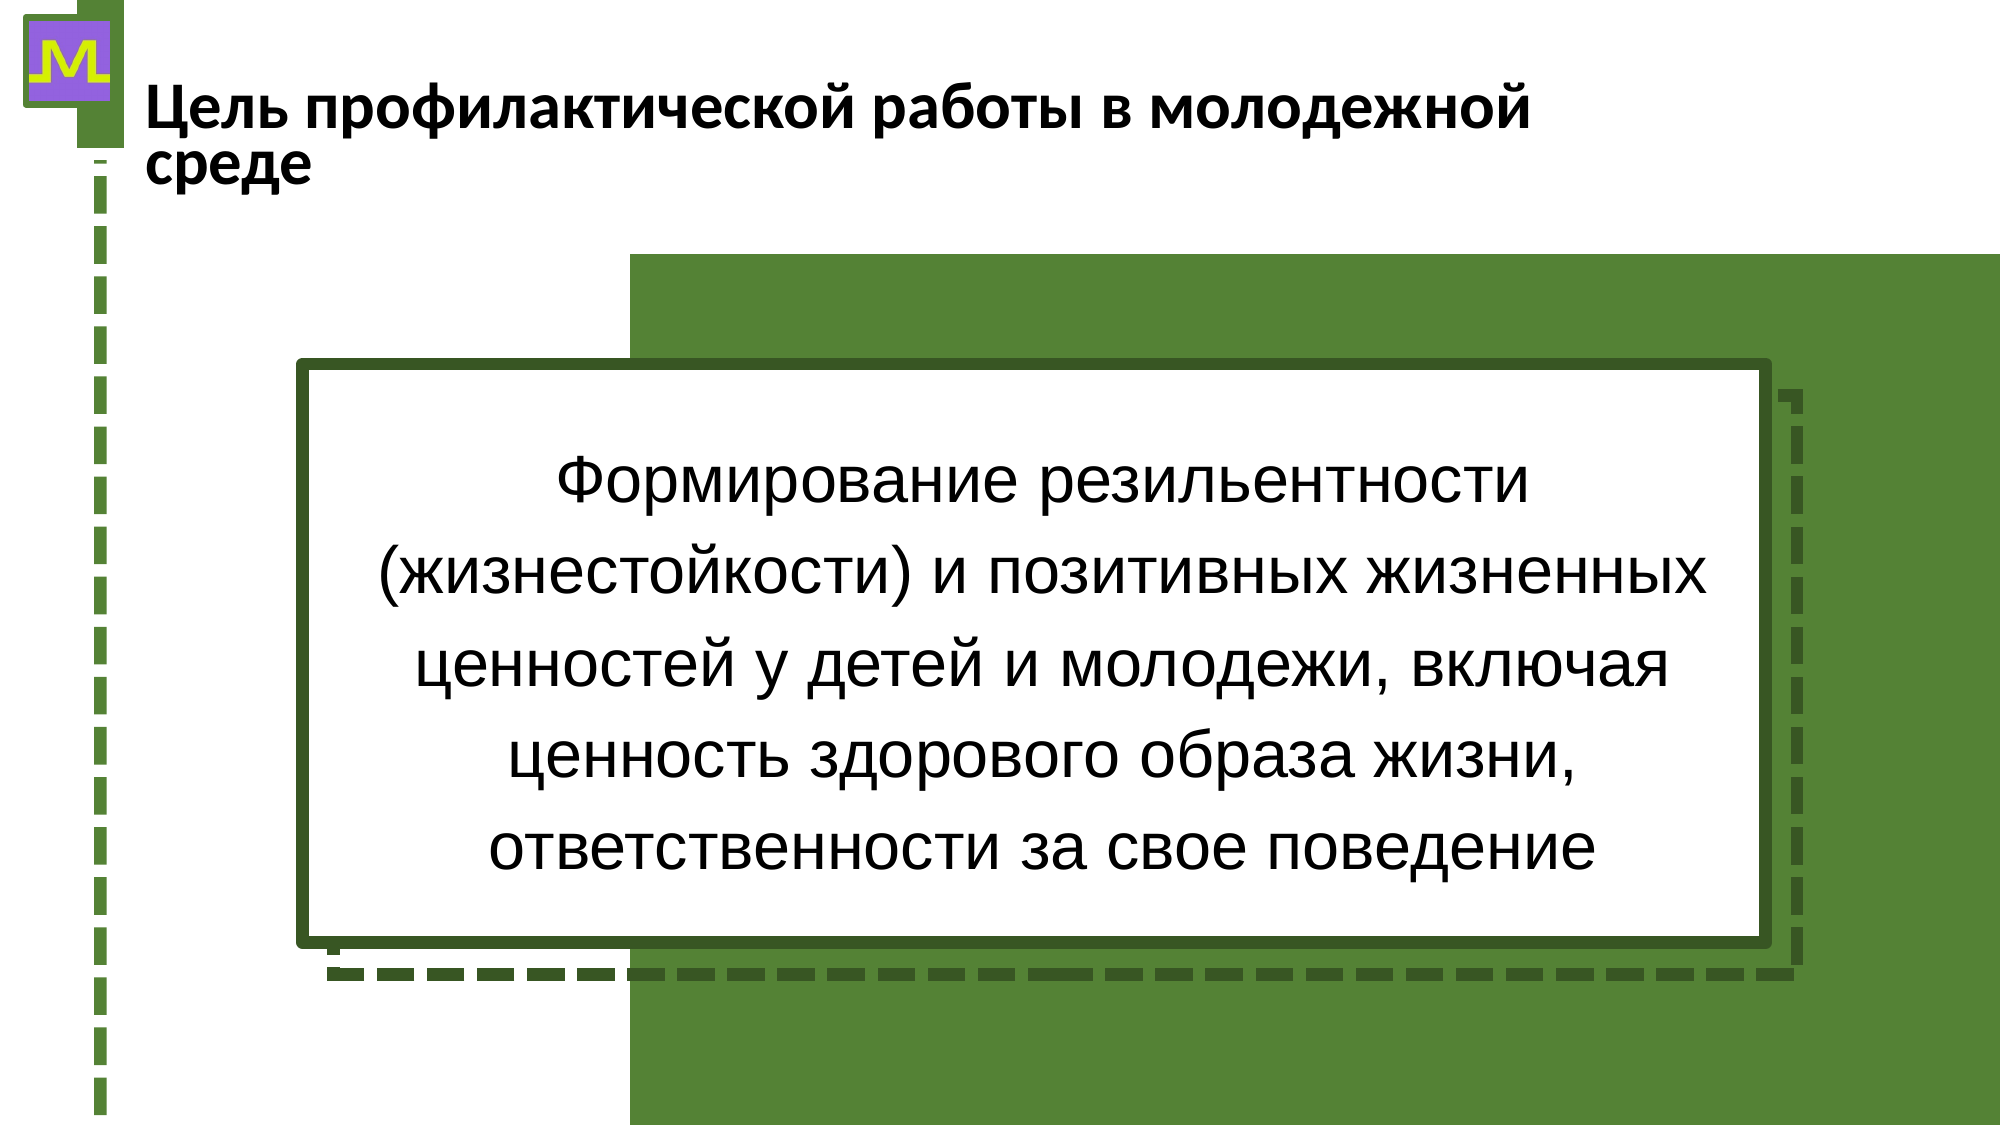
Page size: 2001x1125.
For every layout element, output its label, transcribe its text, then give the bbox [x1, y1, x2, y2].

text_box Цель профилактической работы в молодежной среде [130, 16, 1670, 264]
text_box [623, 246, 2000, 1125]
picture [28, 20, 110, 102]
text_box [70, 0, 131, 155]
text_box [333, 394, 1798, 975]
subtitle Формирование резильентности (жизнестойкости) и позитивных жизненных ценностей у детей и молодежи, включая ценность здорового образа жизни, ответственности за свое поведение [302, 363, 1766, 943]
